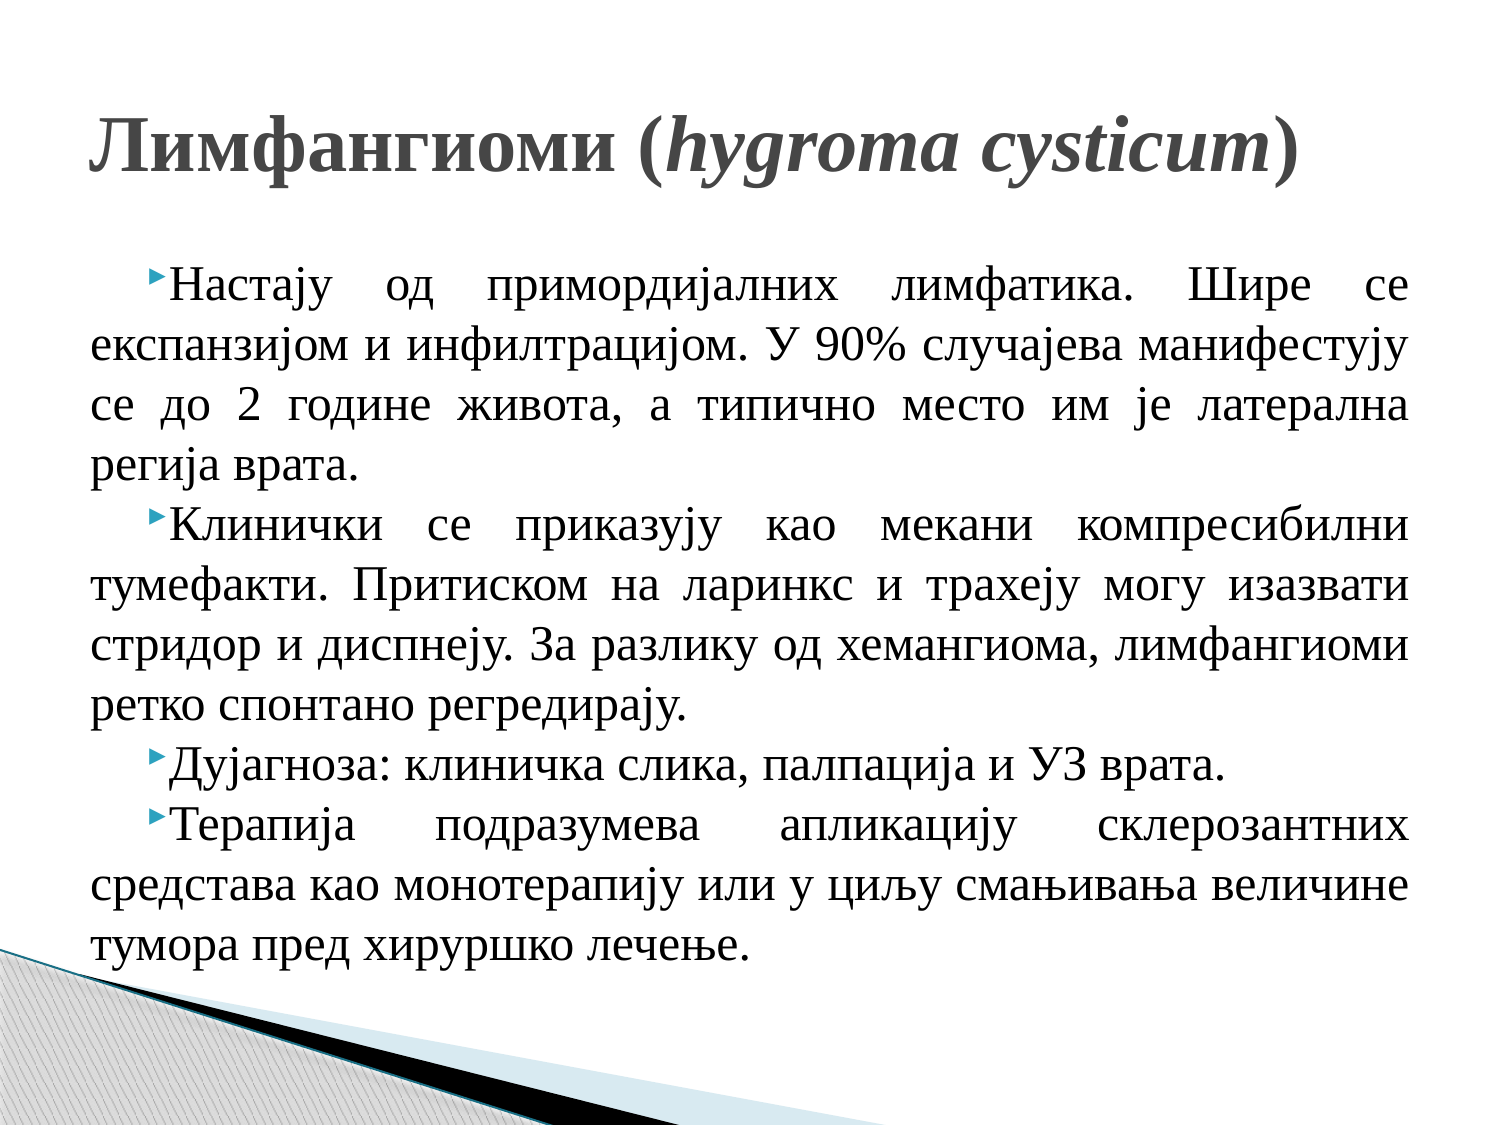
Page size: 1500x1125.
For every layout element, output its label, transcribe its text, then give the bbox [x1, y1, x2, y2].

title Лимфангиоми (hygroma cysticum) [75, 45, 1425, 233]
list Настају од примордијалних лимфатика. Шире се експанзијом и инфилтрацијом. У 90% случајева манифестују се до 2 године живота, а типично место им је латерална регија врата. Клинички се приказују као мекани компресибилни тумефакти. Притиском на ларинкс и трахеју могу изазвати стридор и диспнеју. За разлику од хемангиома, лимфангиоми ретко спонтано регредирају. Дујагноза: клиничка слика, палпација и УЗ врата. Терапија подразумева апликацију склерозантних средстава као монотерапију или у циљу смањивања величине тумора пред хируршко лечење. [74, 242, 1426, 986]
